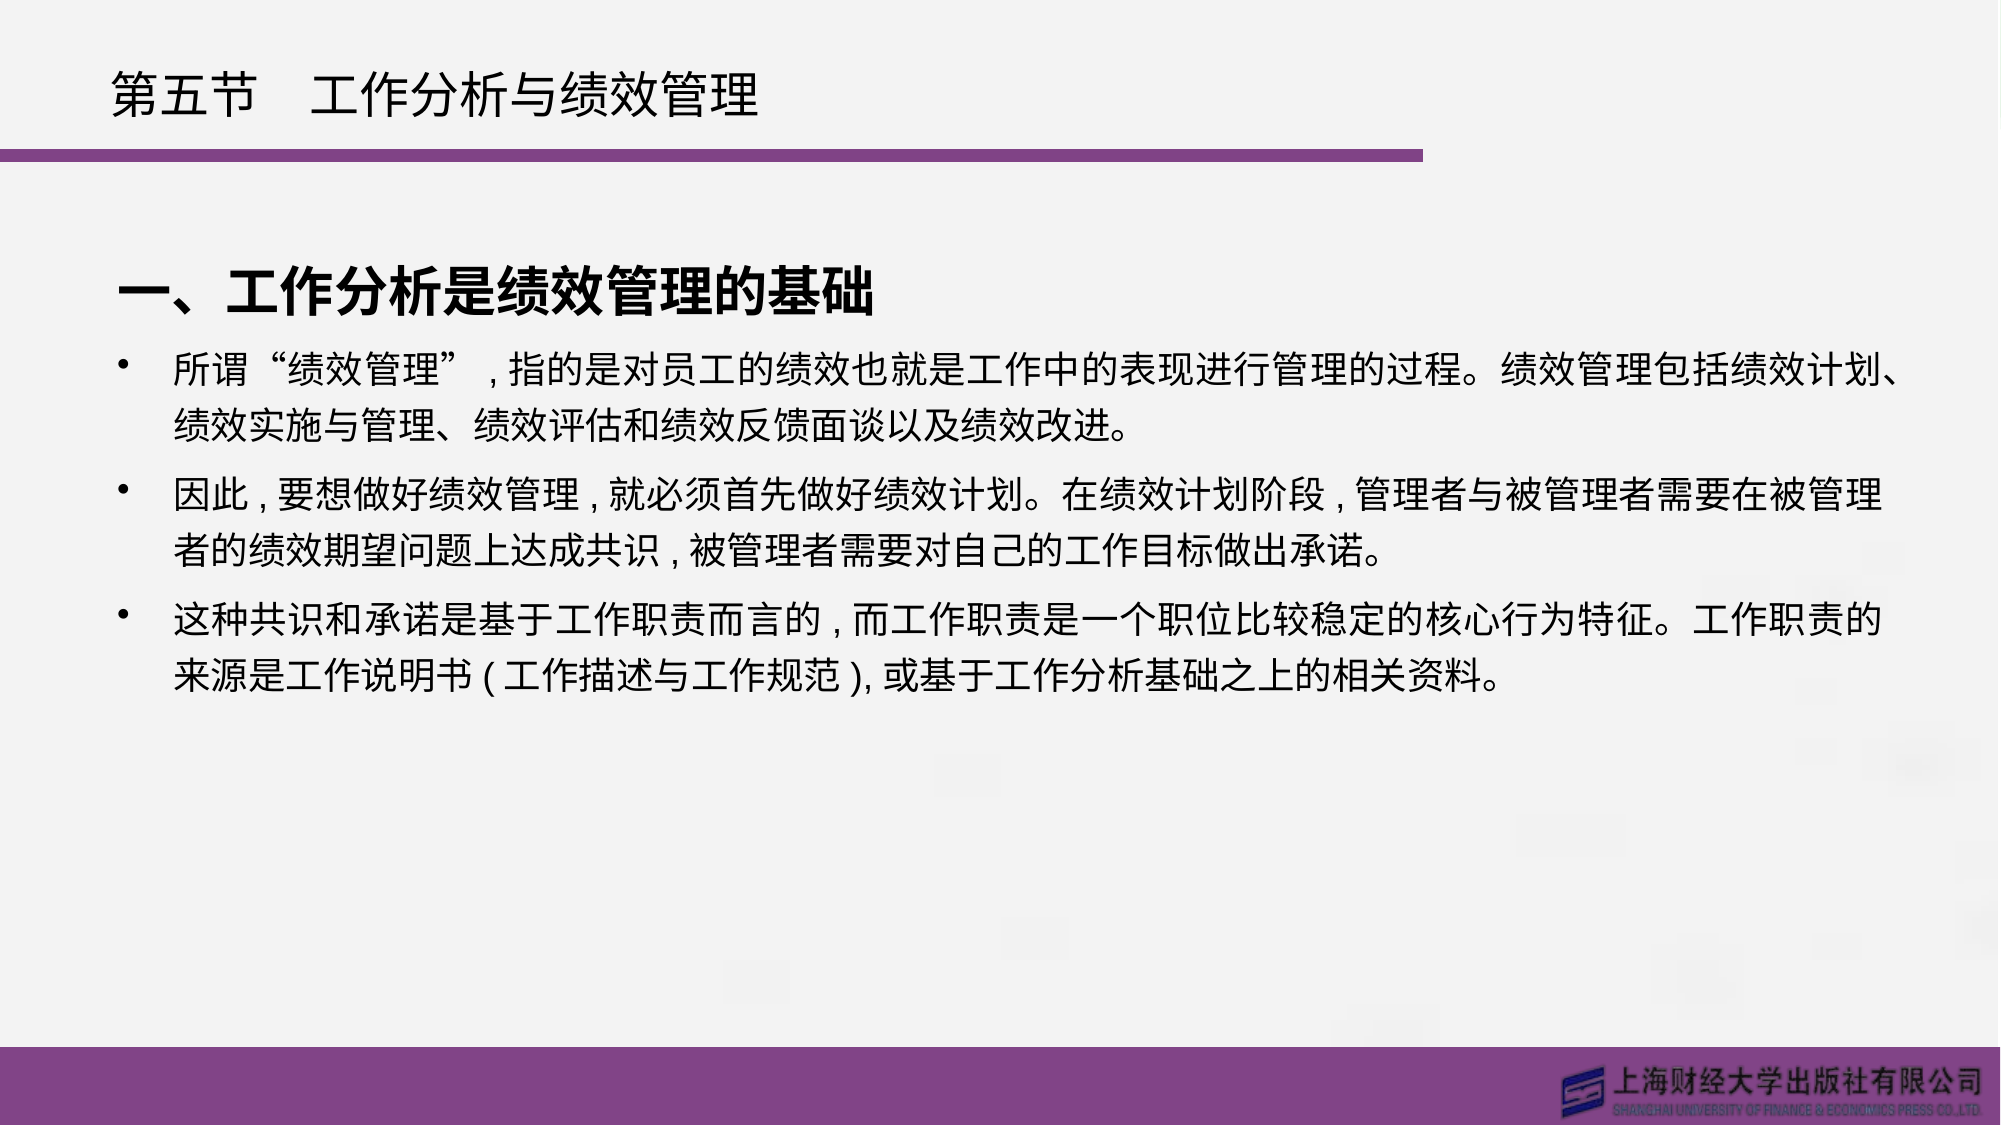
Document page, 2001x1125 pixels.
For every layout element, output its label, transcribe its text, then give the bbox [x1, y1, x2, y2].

picture [0, 0, 2001, 1125]
list 一、工作分析是绩效管理的基础 所谓“绩效管理”,指的是对员工的绩效也就是工作中的表现进行管理的过程。绩效管理包括绩效计划、绩效实施与管理、绩效评估和绩效反馈面谈以及绩效改进。 因此,要想做好绩效管理,就必须首先做好绩效计划。在绩效计划阶段,管理者与被管理者需要在被管理者的绩效期望问题上达成共识,被管理者需要对自己的工作目标做出承诺。 这种共识和承诺是基于工作职责而言的,而工作职责是一个职位比较稳定的核心行为特征。工作职责的来源是工作说明书(工作描述与工作规范),或基于工作分析基础之上的相关资料。 [102, 233, 1898, 1032]
title 第五节 工作分析与绩效管理 [94, 42, 1451, 146]
